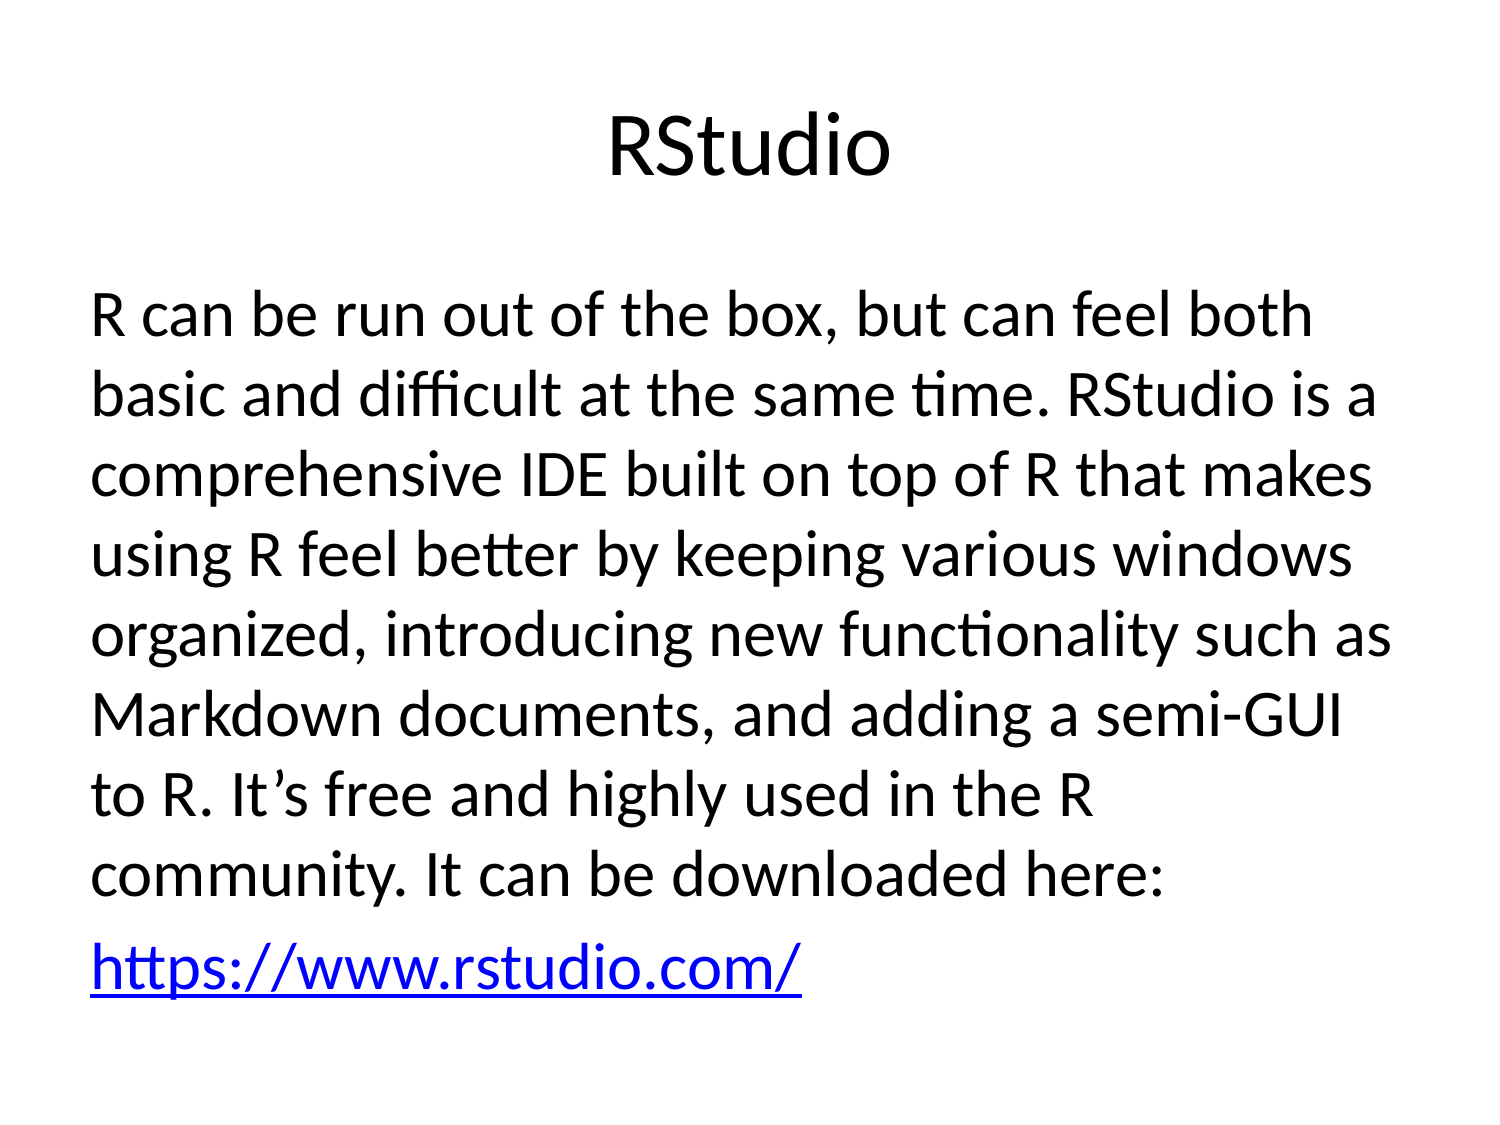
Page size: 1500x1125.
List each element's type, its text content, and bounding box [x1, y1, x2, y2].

list R can be run out of the box, but can feel both basic and difficult at the same time. RStudio is a comprehensive IDE built on top of R that makes using R feel better by keeping various windows organized, introducing new functionality such as Markdown documents, and adding a semi-GUI to R. It’s free and highly used in the R community. It can be downloaded here: https://www.rstudio.com/ [75, 262, 1425, 1005]
title RStudio [75, 45, 1425, 233]
